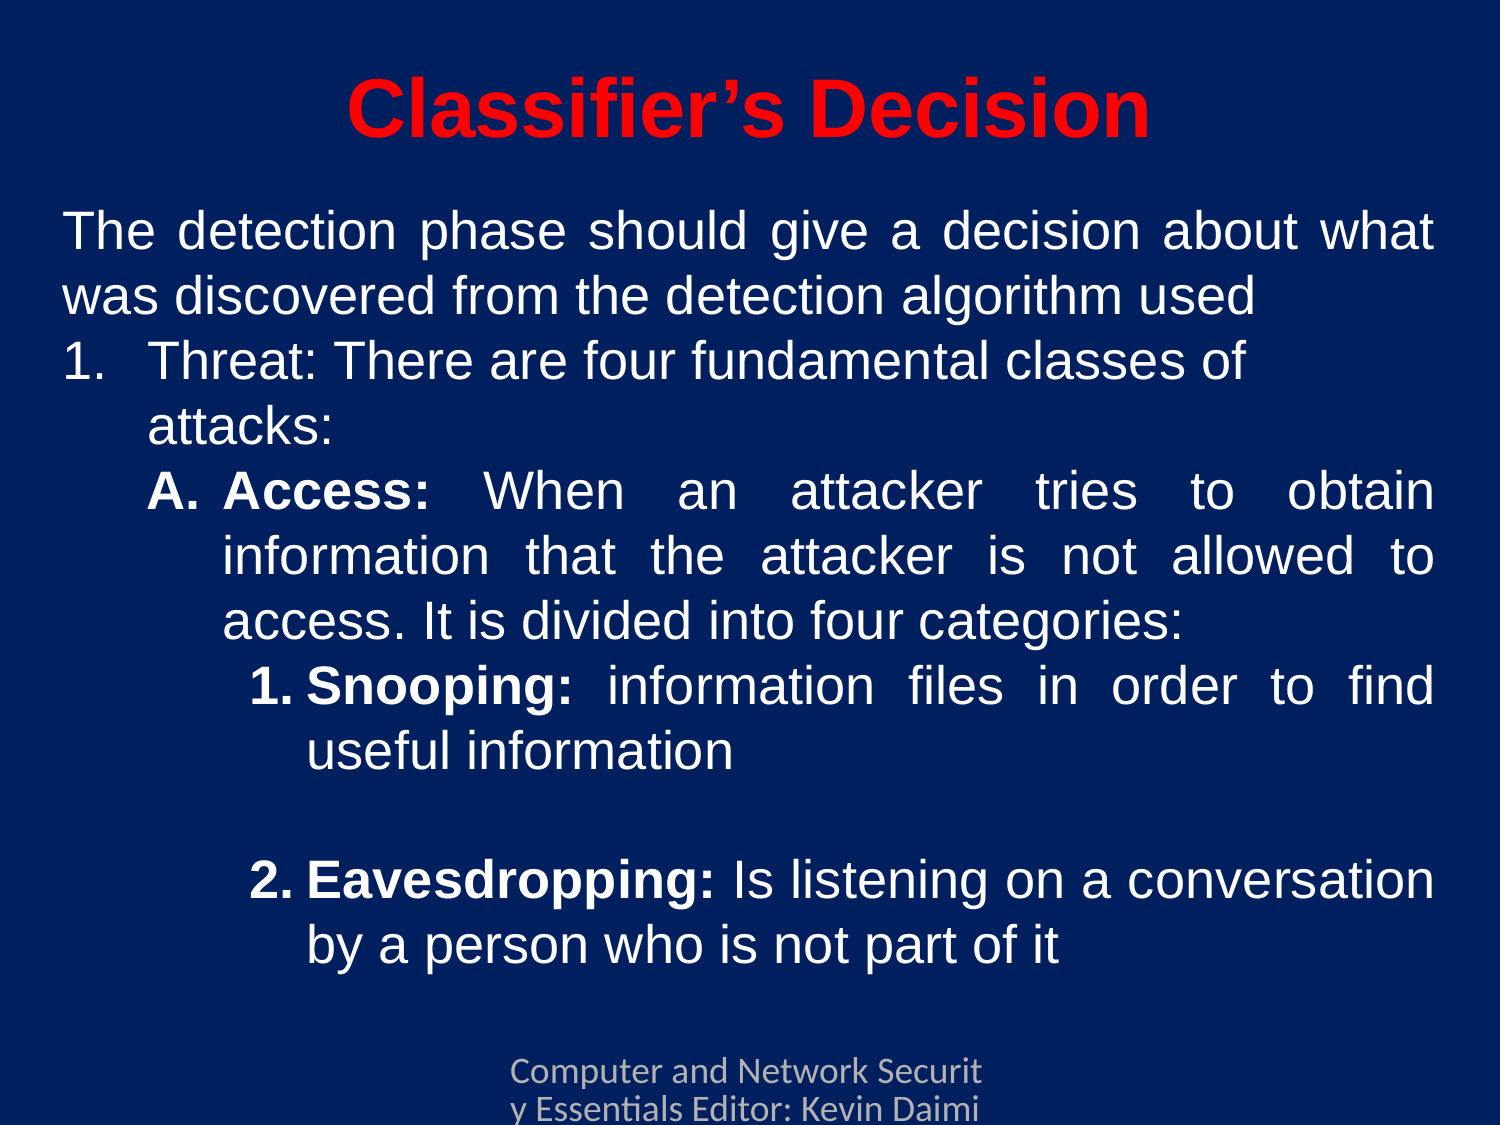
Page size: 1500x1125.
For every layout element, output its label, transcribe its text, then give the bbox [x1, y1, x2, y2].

title Classifier’s Decision [44, 53, 1456, 155]
footer Computer and Network Security Essentials Editor: Kevin Daimi Associate Editors: Guillermo Francia, Levent Ertaul, Luis H. Encinas, Eman El-Sheikh Published by Springer [510, 1046, 990, 1103]
list The detection phase should give a decision about what was discovered from the detection algorithm used Threat: There are four fundamental classes of attacks: Access: When an attacker tries to obtain information that the attacker is not allowed to access. It is divided into four categories: Snooping: information files in order to find useful information Eavesdropping: Is listening on a conversation by a person who is not part of it [62, 195, 1437, 983]
